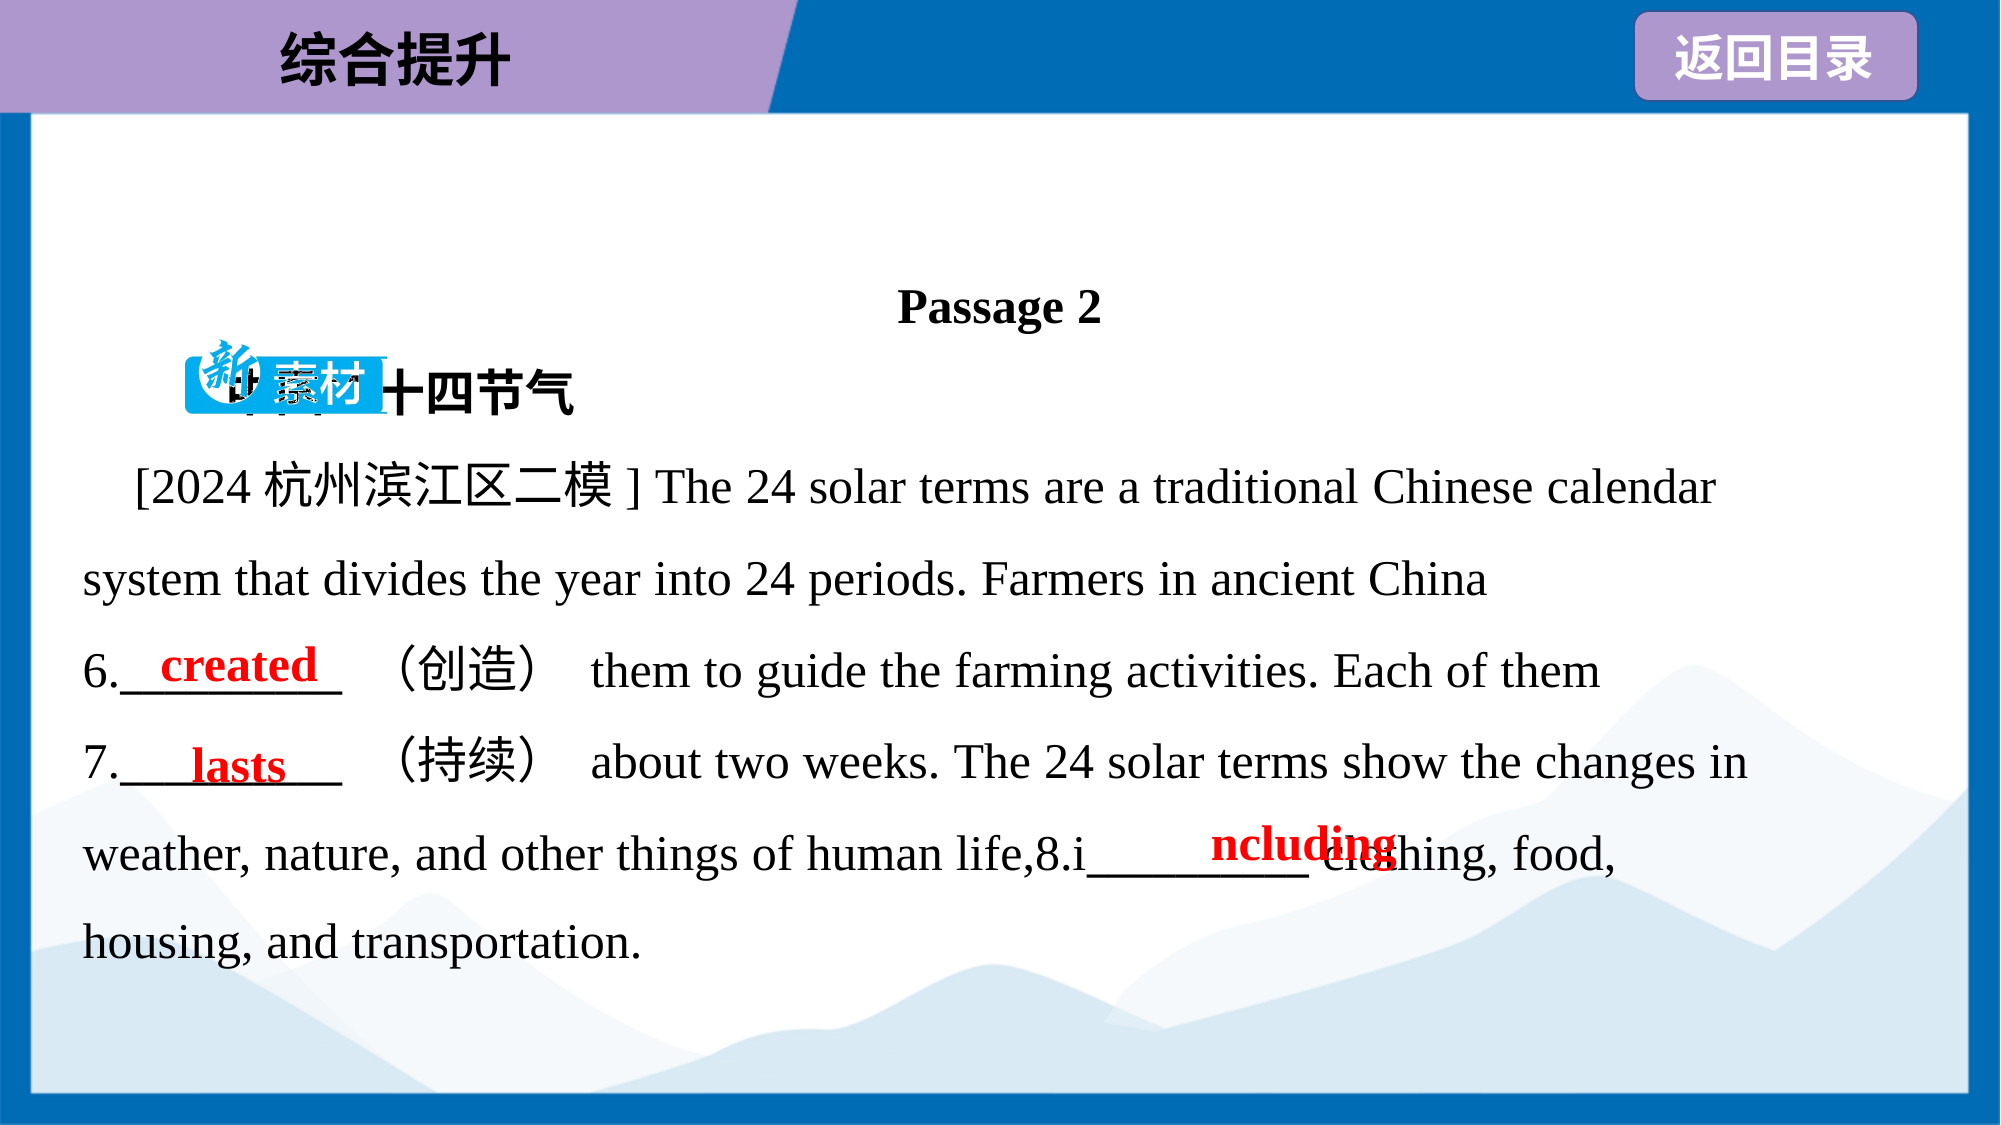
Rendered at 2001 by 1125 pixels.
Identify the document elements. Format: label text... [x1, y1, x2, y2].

text_box created [142, 603, 336, 683]
text_box ncluding [1192, 783, 1416, 862]
text_box 中国二十四节气 [82, 333, 1917, 412]
text_box Passage 2 [82, 245, 1917, 324]
picture [0, 0, 2000, 1125]
text_box [2024杭州滨江区二模] The 24 solar terms are a traditional Chinese calendar system that divides the year into 24 periods. Farmers in ancient China 6.__________ （创造） them to guide the farming activities. Each of them 7.__________ （持续） about two weeks. The 24 solar terms show the changes in weather, nature, and other things of human life,8.i__________ clothing, food, housing, and transportation. [82, 422, 1917, 959]
text_box lasts [173, 704, 305, 784]
